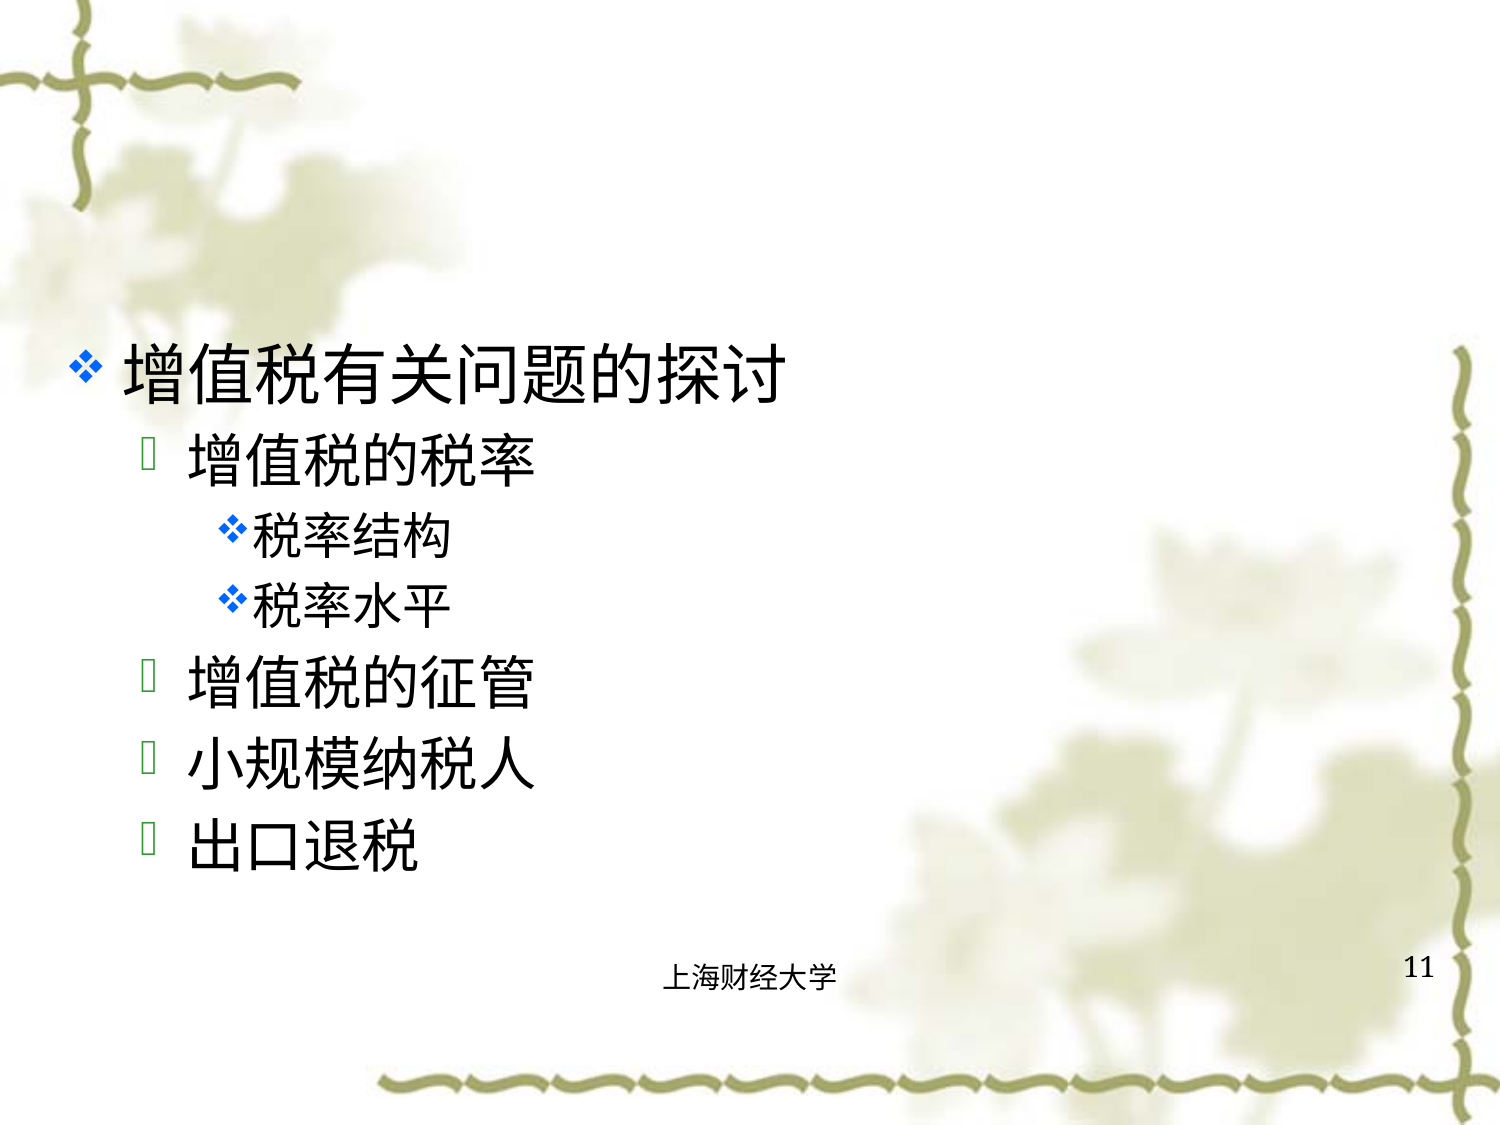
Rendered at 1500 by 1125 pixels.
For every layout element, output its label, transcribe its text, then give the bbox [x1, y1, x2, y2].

list 增值税有关问题的探讨 增值税的税率 税率结构 税率水平 增值税的征管 小规模纳税人 出口退税 [49, 324, 1452, 963]
picture [0, 0, 1500, 1125]
slide_number 11 [1074, 940, 1451, 1066]
footer 上海财经大学 [512, 952, 988, 1066]
